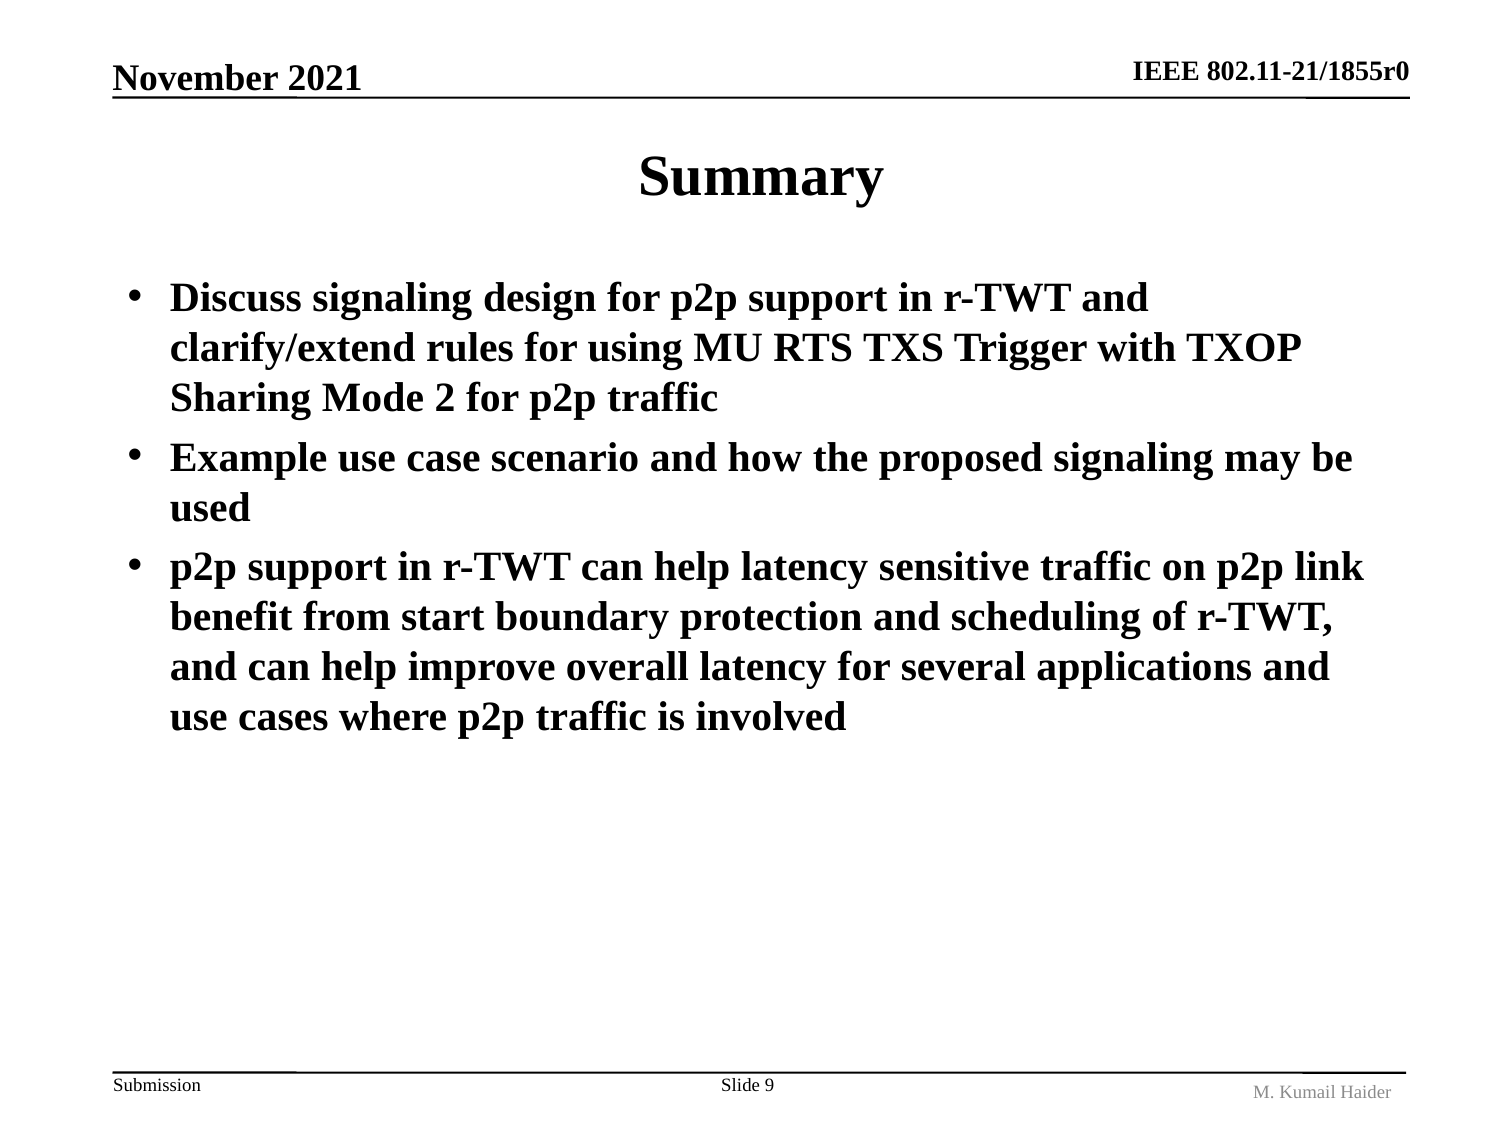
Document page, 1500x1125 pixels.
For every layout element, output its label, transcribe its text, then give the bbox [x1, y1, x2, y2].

footer M. Kumail Haider [877, 1072, 1407, 1110]
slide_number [112, 52, 563, 90]
title Summary [112, 97, 1411, 248]
list Discuss signaling design for p2p support in r-TWT and clarify/extend rules for using MU RTS TXS Trigger with TXOP Sharing Mode 2 for p2p traffic Example use case scenario and how the proposed signaling may be used p2p support in r-TWT can help latency sensitive traffic on p2p link benefit from start boundary protection and scheduling of r-TWT, and can help improve overall latency for several applications and use cases where p2p traffic is involved [112, 262, 1411, 1073]
slide_number Slide 9 [702, 1072, 793, 1111]
